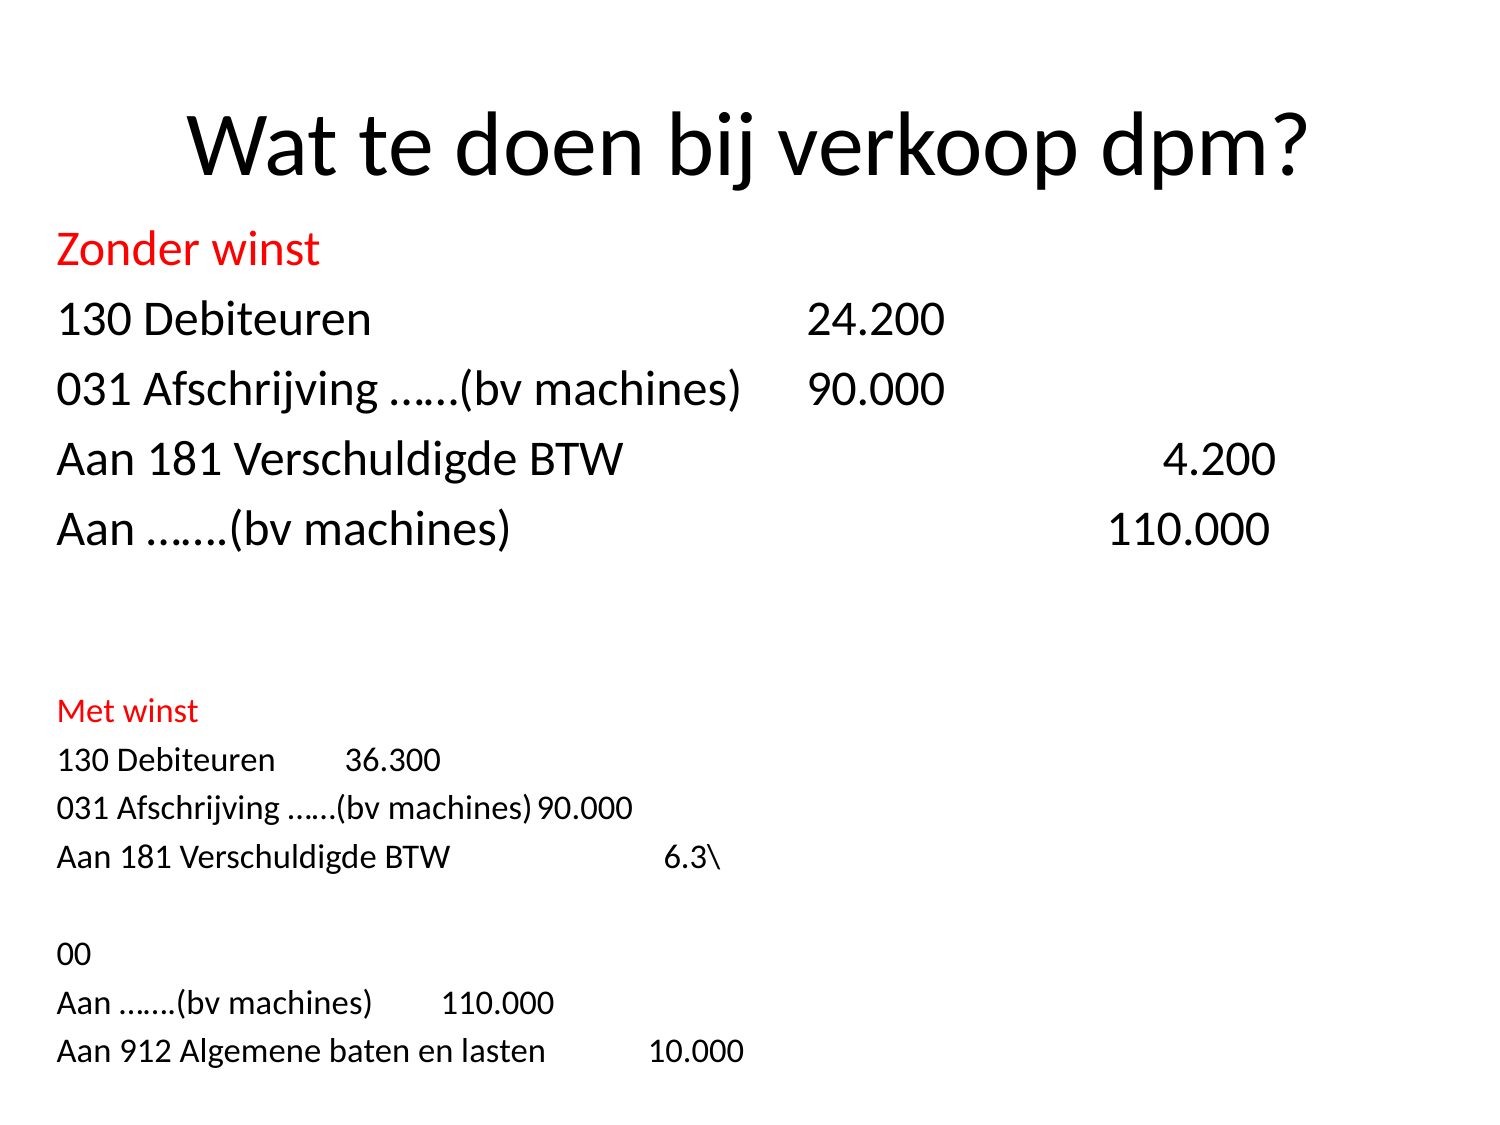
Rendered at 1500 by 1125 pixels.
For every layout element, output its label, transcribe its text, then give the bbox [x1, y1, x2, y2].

title Wat te doen bij verkoop dpm? [75, 45, 1425, 208]
text_box Met winst 130 Debiteuren 36.300 031 Afschrijving ……(bv machines) 90.000 Aan 181 Verschuldigde BTW 6.3\ 00 Aan …….(bv machines) 110.000 Aan 912 Algemene baten en lasten 10.000 [41, 680, 1426, 1083]
list Zonder winst 130 Debiteuren 24.200 031 Afschrijving ……(bv machines) 90.000 Aan 181 Verschuldigde BTW 4.200 Aan …….(bv machines) 110.000 [41, 208, 1425, 587]
